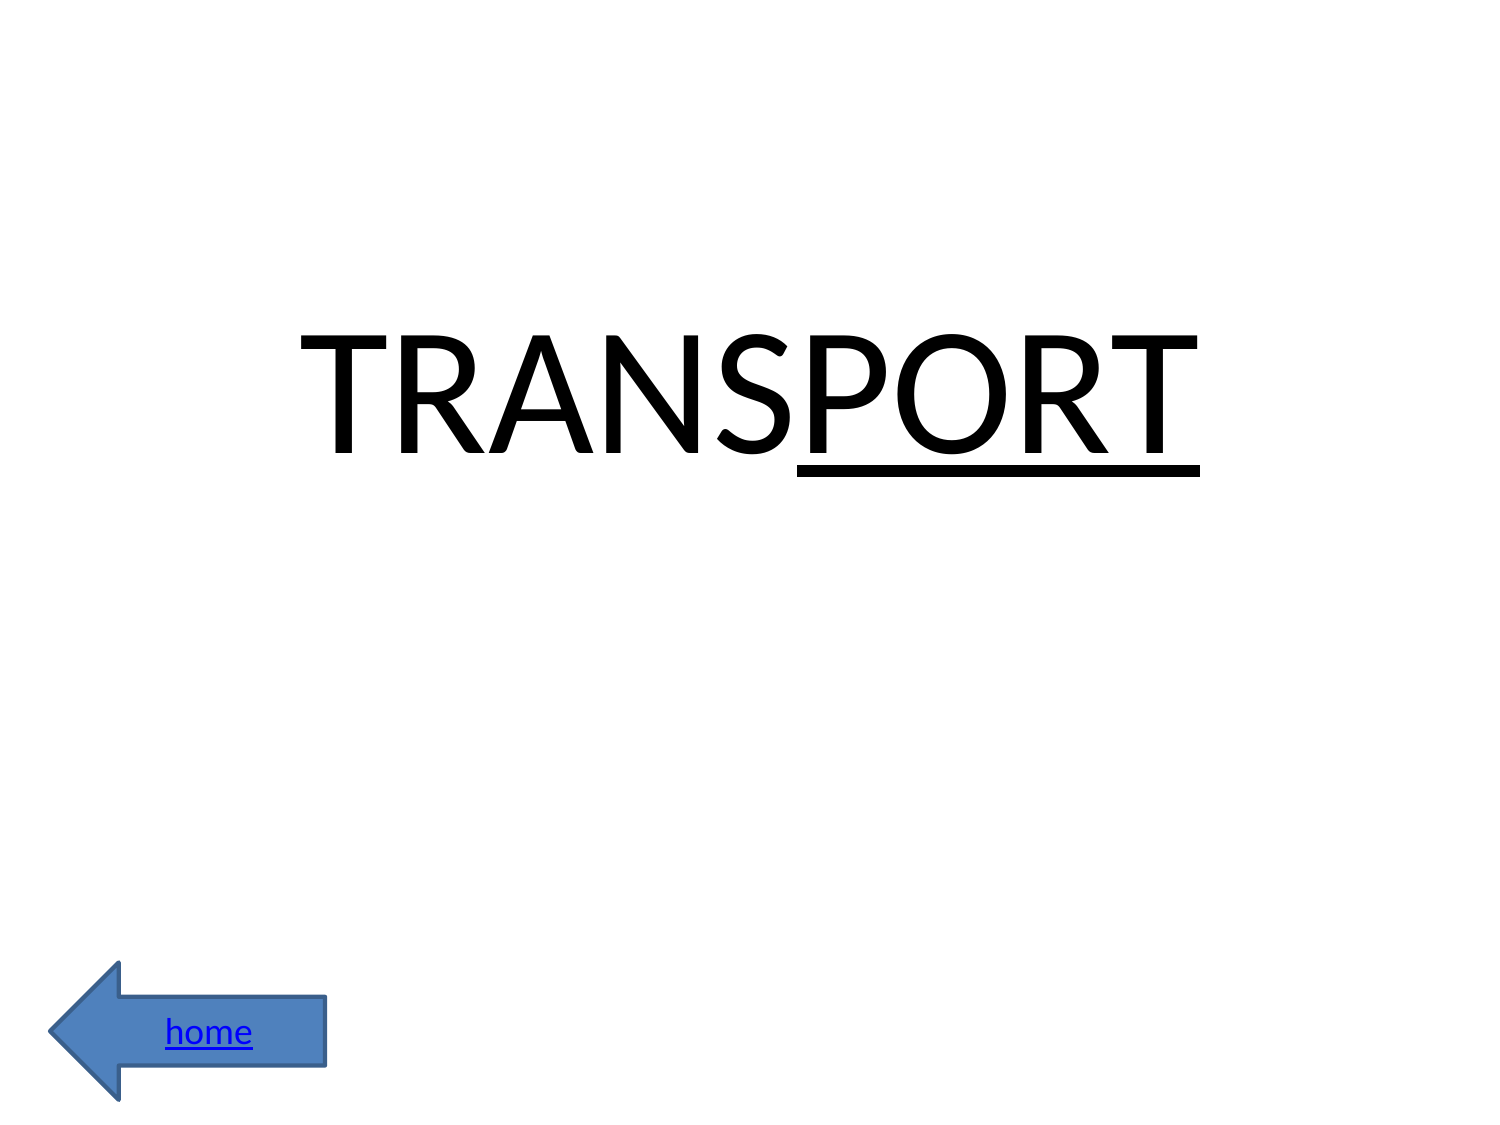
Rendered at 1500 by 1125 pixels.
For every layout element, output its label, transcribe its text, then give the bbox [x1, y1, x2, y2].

text_box home [150, 999, 325, 1060]
list TRANSPORT [75, 262, 1425, 1005]
text_box [47, 960, 328, 1102]
